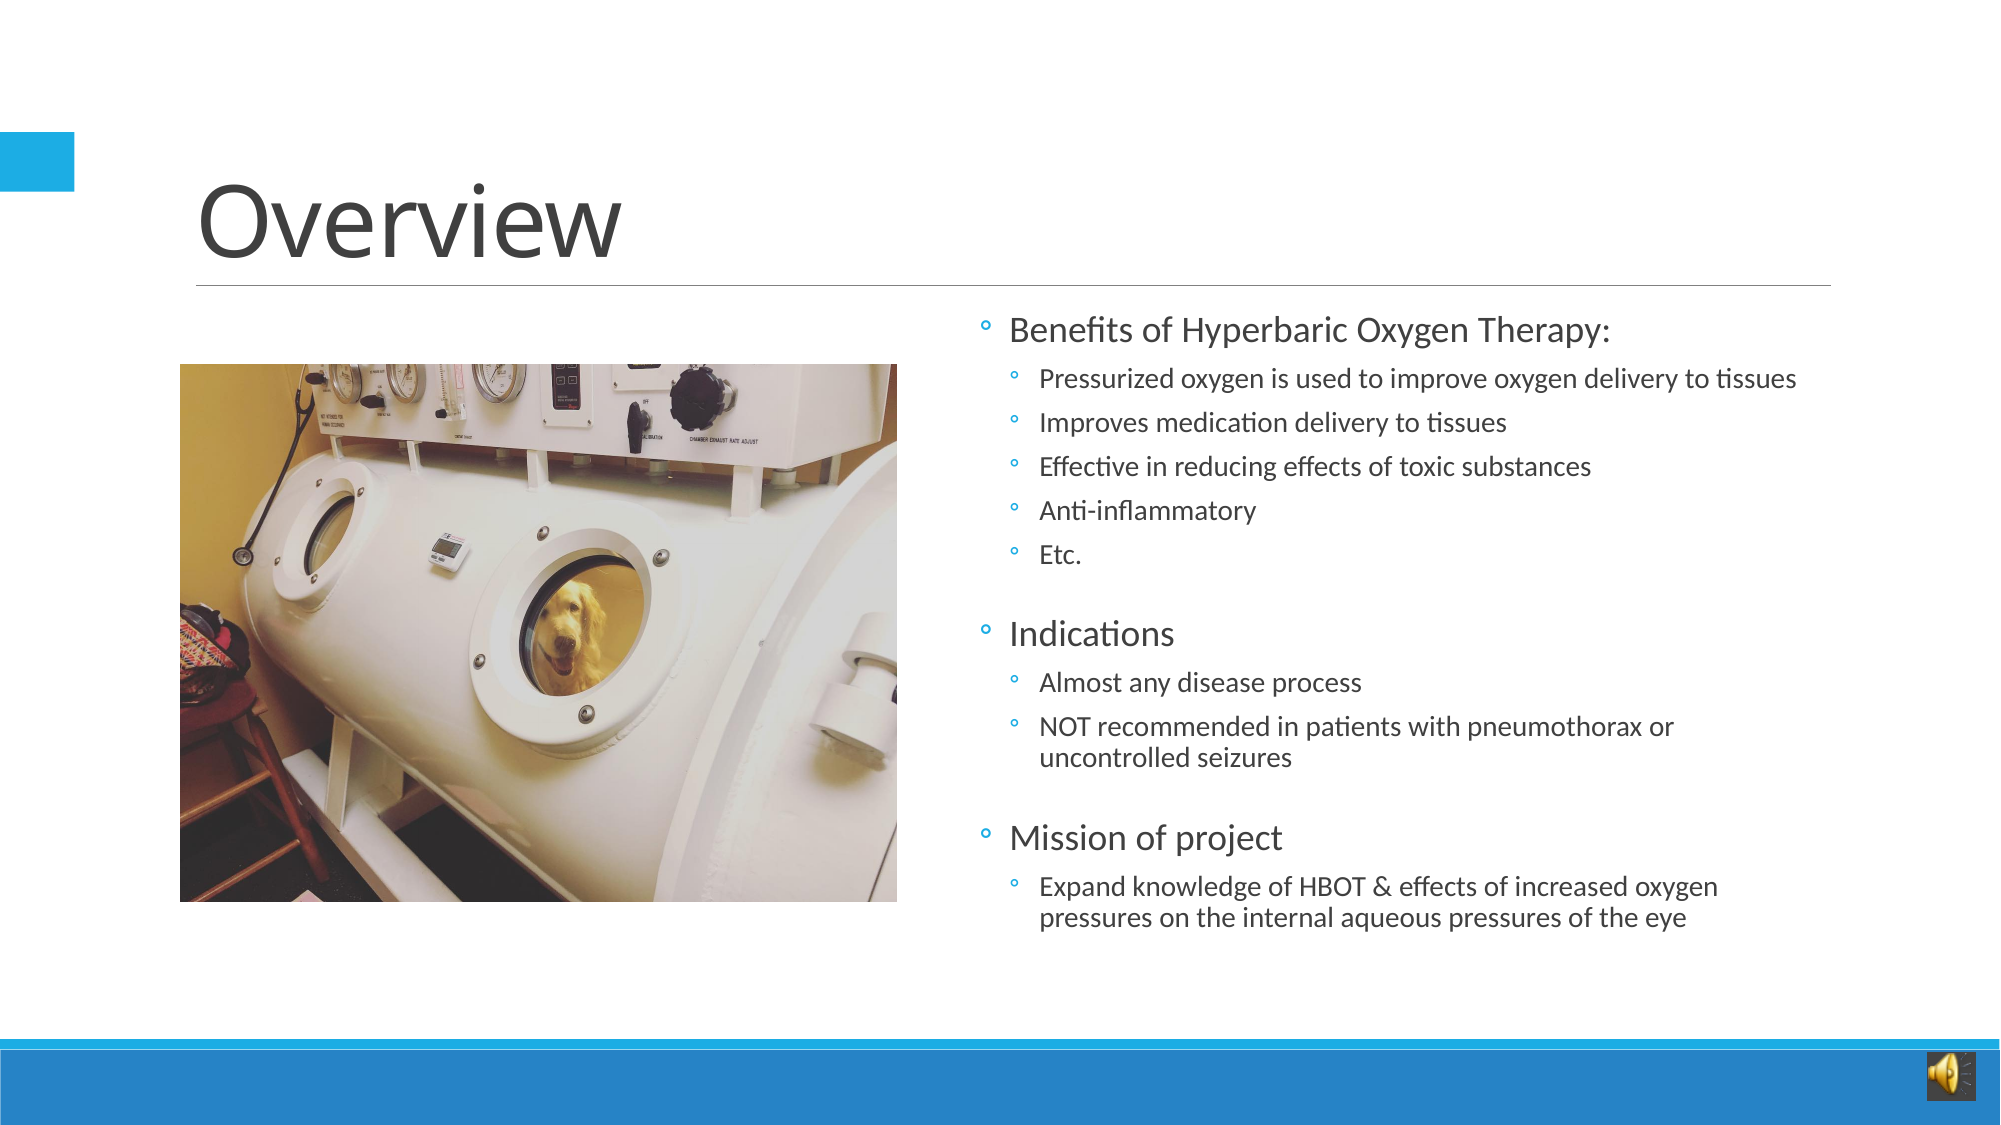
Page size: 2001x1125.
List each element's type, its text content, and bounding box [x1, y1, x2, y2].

picture [1926, 1051, 1978, 1103]
list Benefits of Hyperbaric Oxygen Therapy: Pressurized oxygen is used to improve oxygen delivery to tissues Improves medication delivery to tissues Effective in reducing effects of toxic substances Anti-inflammatory Etc. Indications Almost any disease process NOT recommended in patients with pneumothorax or uncontrolled seizures Mission of project Expand knowledge of HBOT & effects of increased oxygen pressures on the internal aqueous pressures of the eye [946, 302, 1830, 963]
title Overview [180, 47, 1830, 285]
picture [179, 363, 897, 902]
